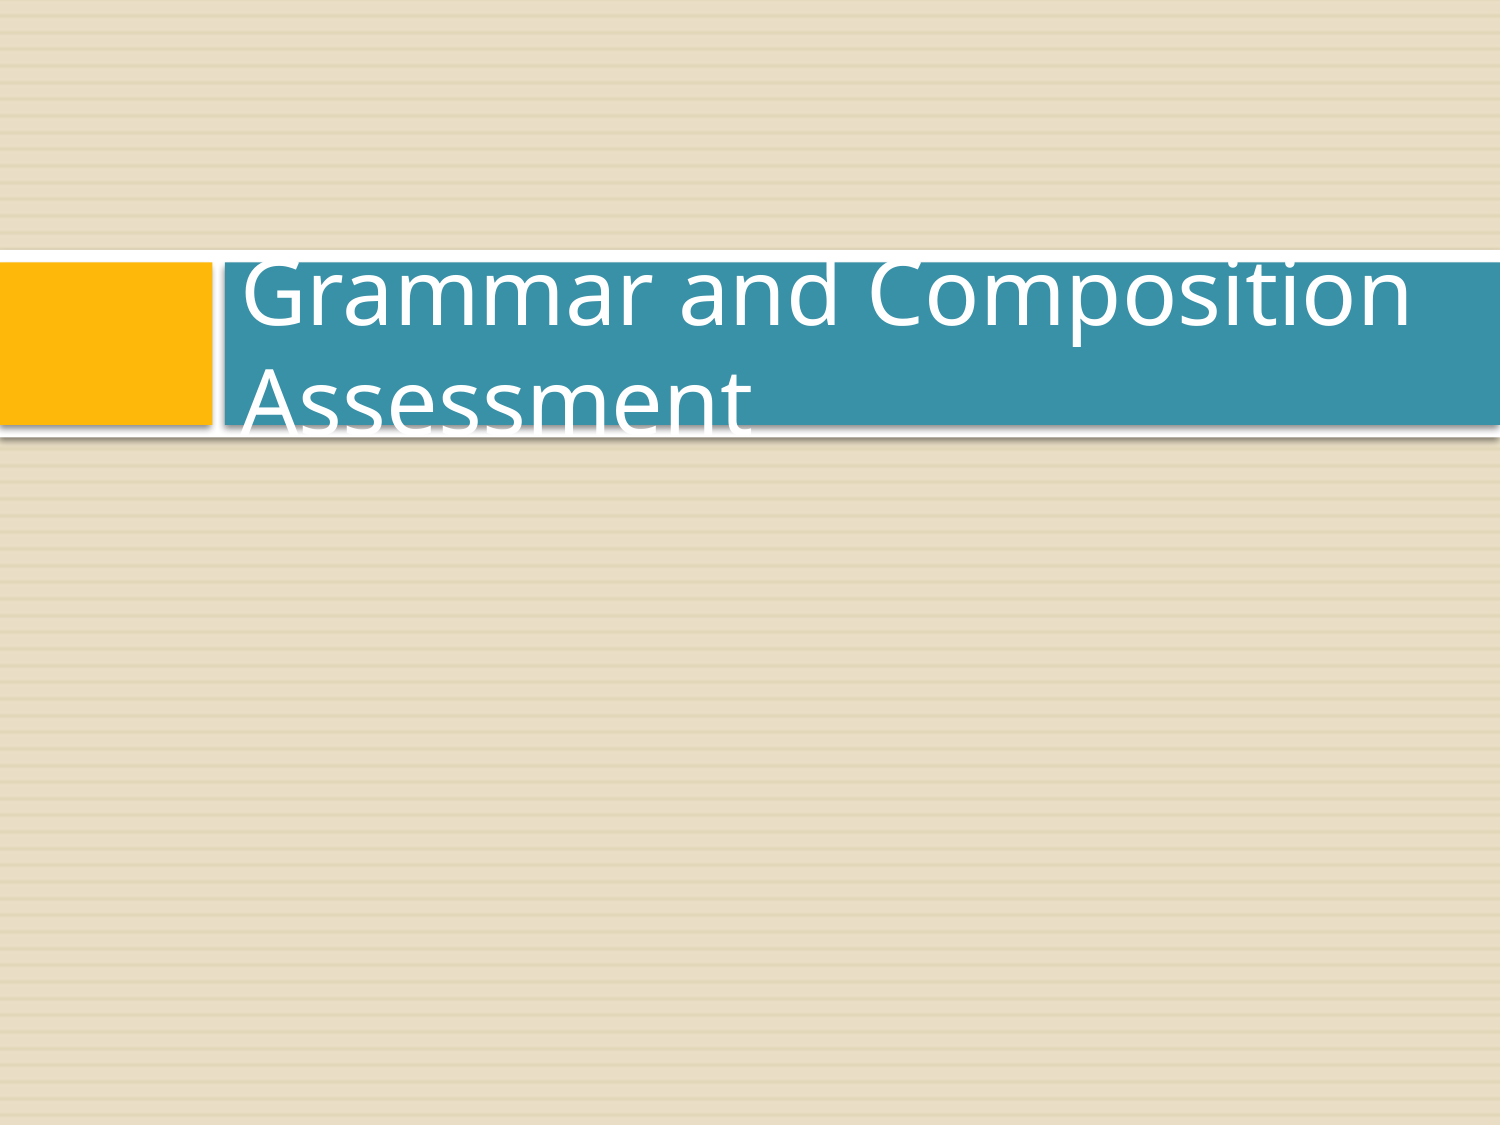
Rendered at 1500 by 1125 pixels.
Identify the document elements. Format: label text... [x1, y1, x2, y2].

title Grammar and Composition Assessment [224, 262, 1476, 426]
